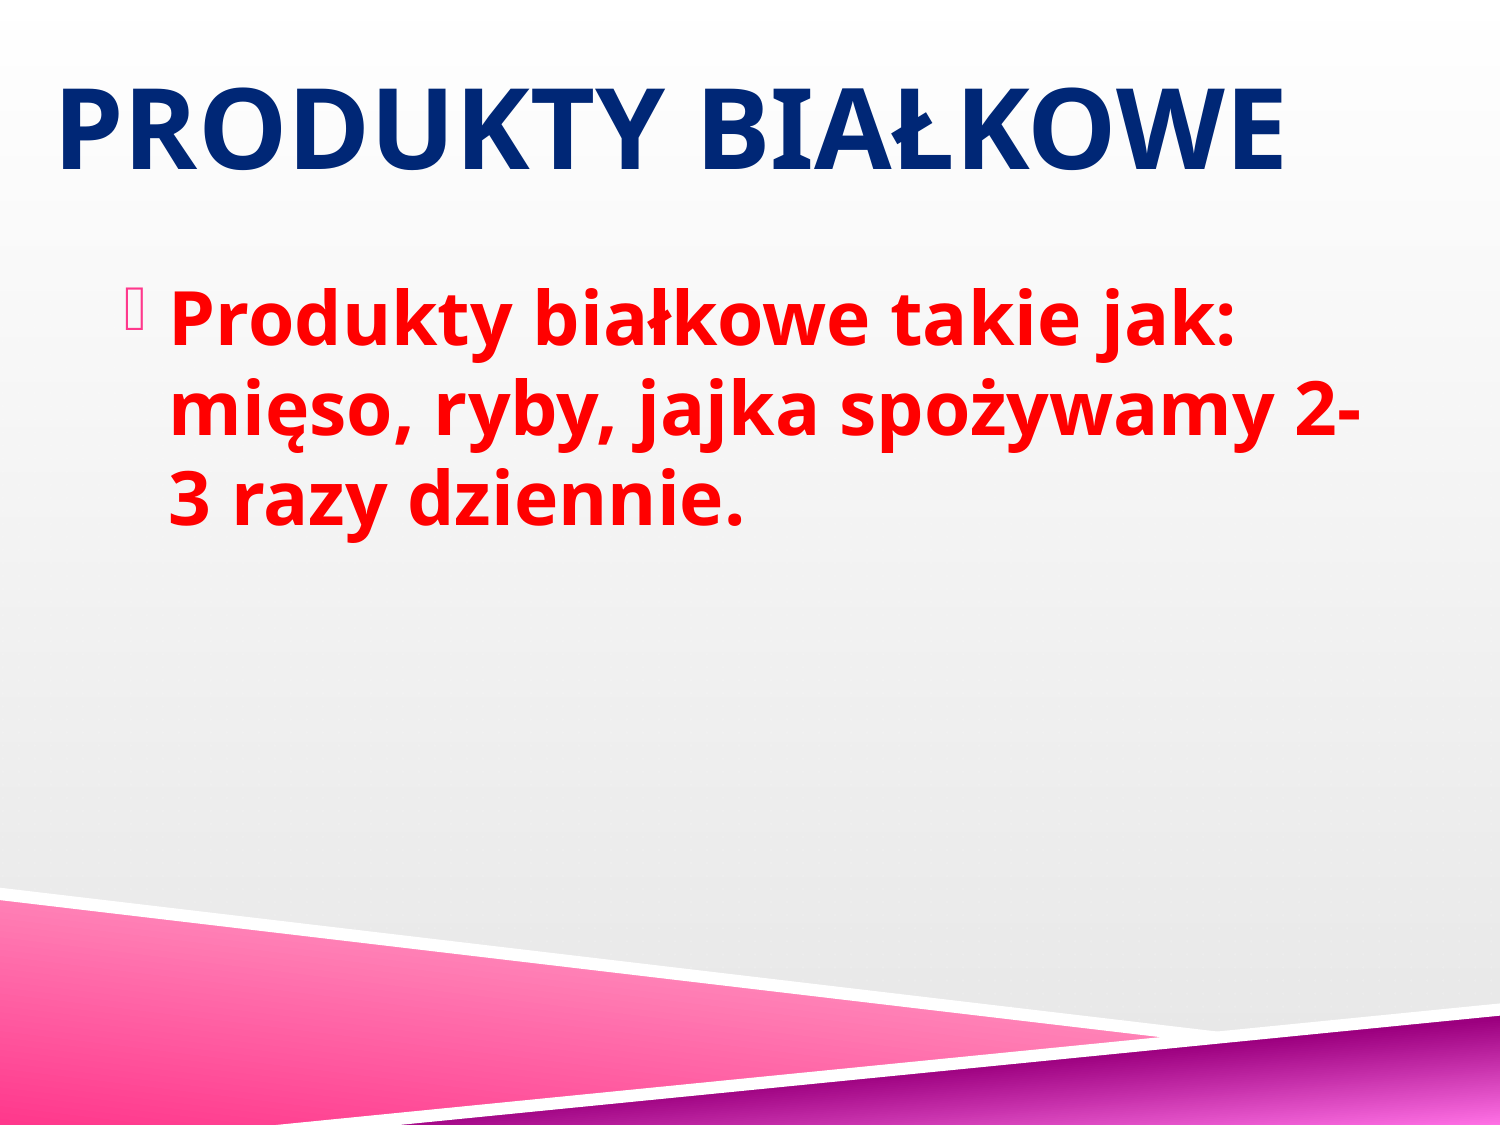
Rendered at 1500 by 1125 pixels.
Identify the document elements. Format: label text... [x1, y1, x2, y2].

title PRODUKTY BIAŁKOWE [53, 31, 1500, 219]
list Produkty białkowe takie jak: mięso, ryby, jajka spożywamy 2-3 razy dziennie. [112, 262, 1388, 876]
